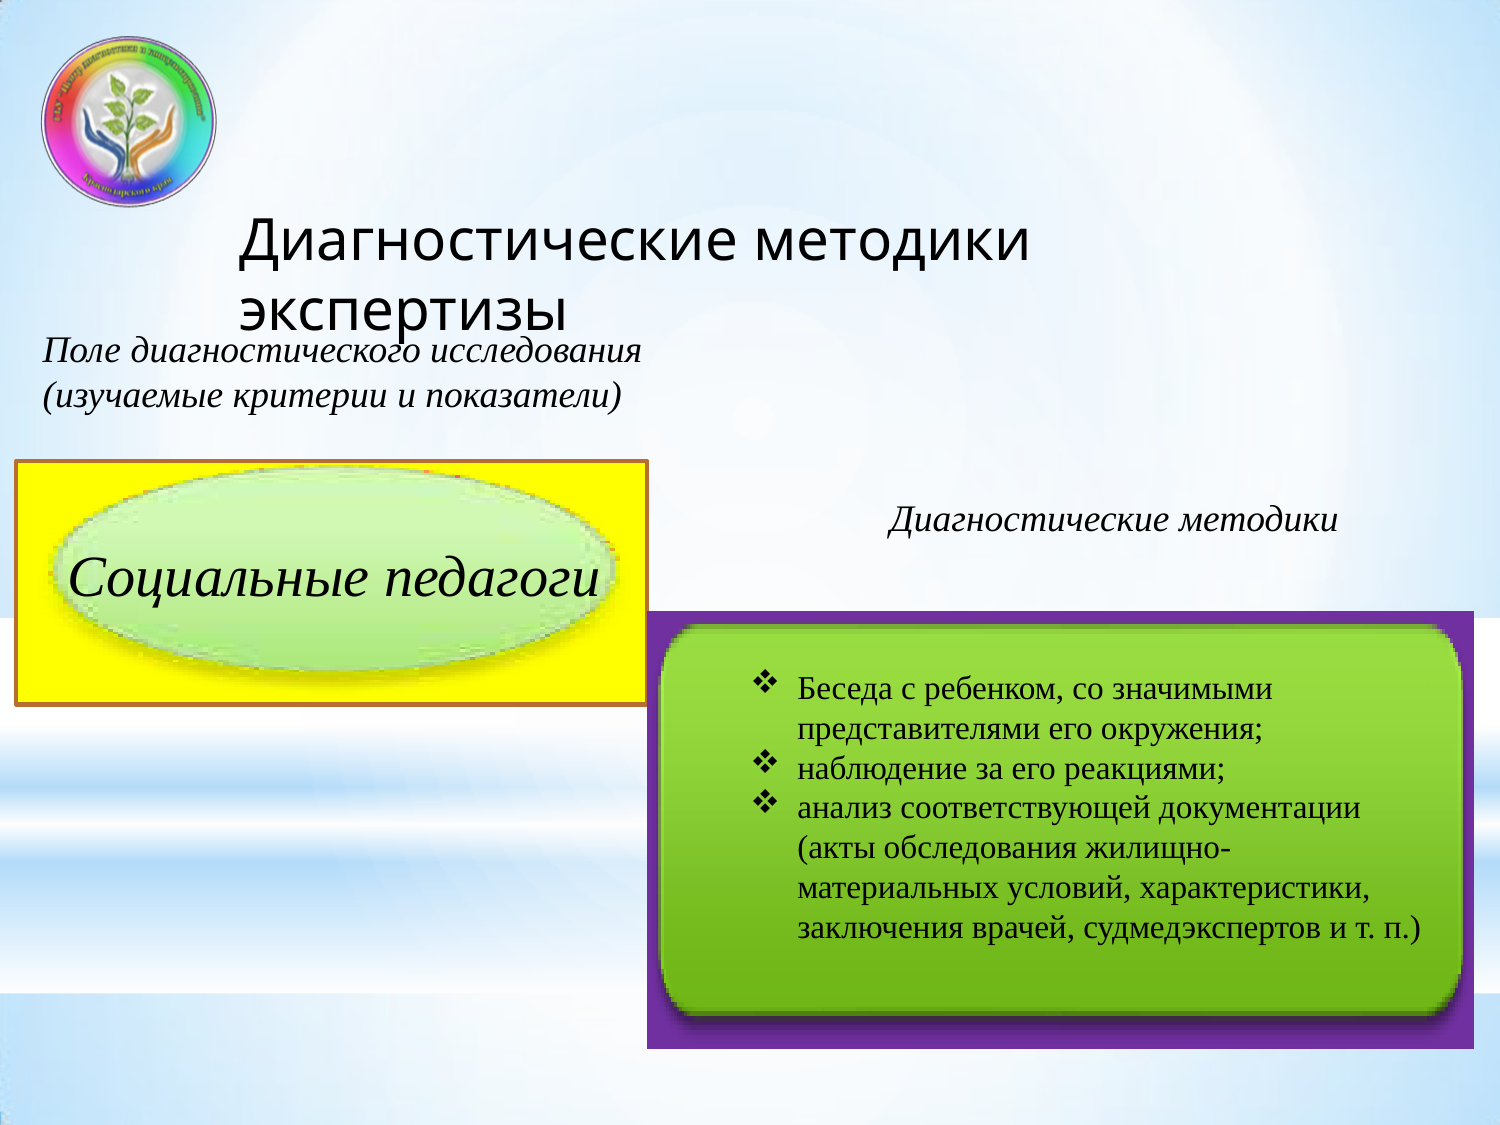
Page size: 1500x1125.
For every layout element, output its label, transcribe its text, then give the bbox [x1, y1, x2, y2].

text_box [646, 611, 1474, 1050]
text_box Поле диагностического исследования (изучаемые критерии и показатели) [27, 317, 778, 423]
title Диагностические методики экспертизы [237, 199, 1319, 390]
picture [0, 0, 1500, 1125]
text_box Диагностические методики [875, 486, 1354, 546]
